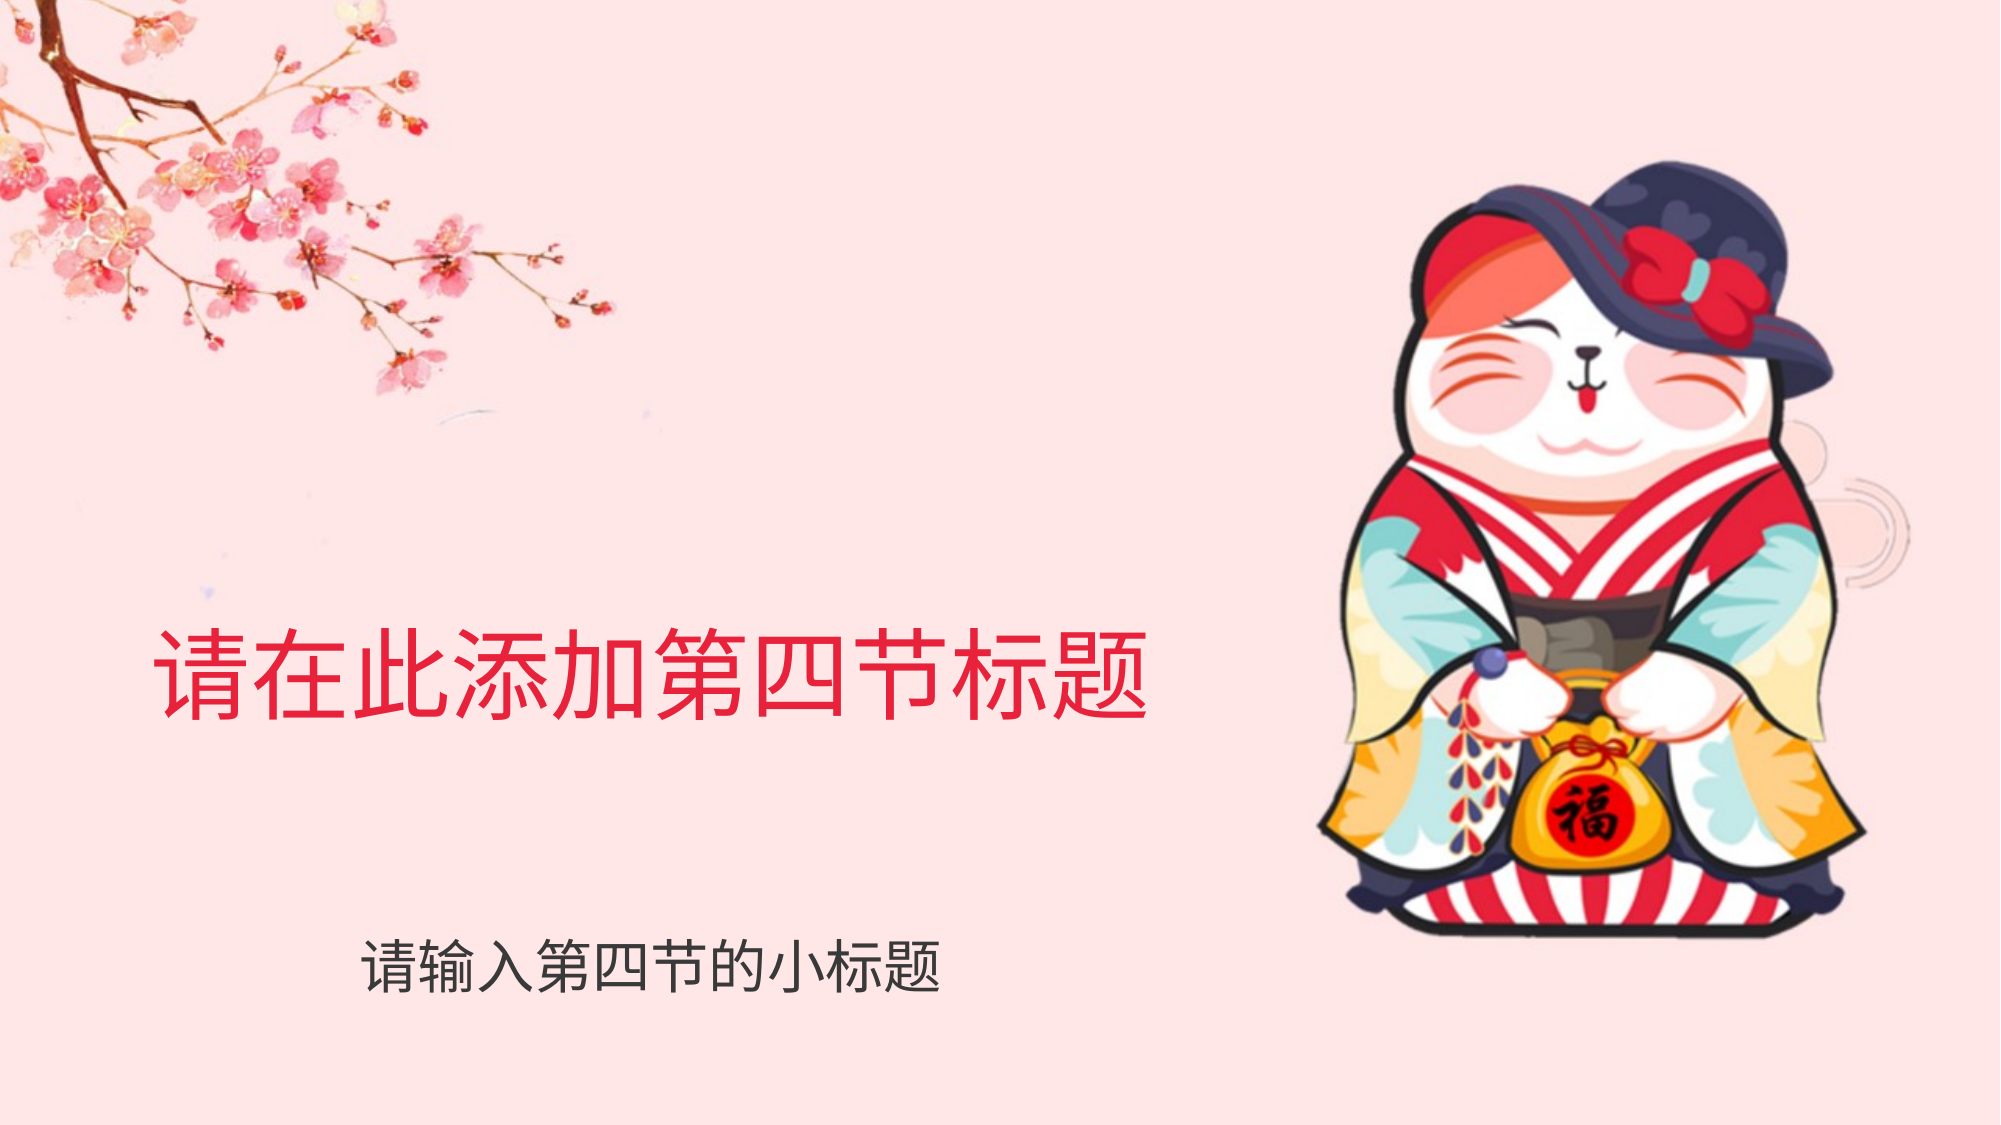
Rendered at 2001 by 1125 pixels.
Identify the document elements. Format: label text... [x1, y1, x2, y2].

picture [0, 0, 2000, 1125]
list 请输入第四节的小标题 [67, 887, 1235, 993]
title 请在此添加第四节标题 [67, 422, 1235, 862]
